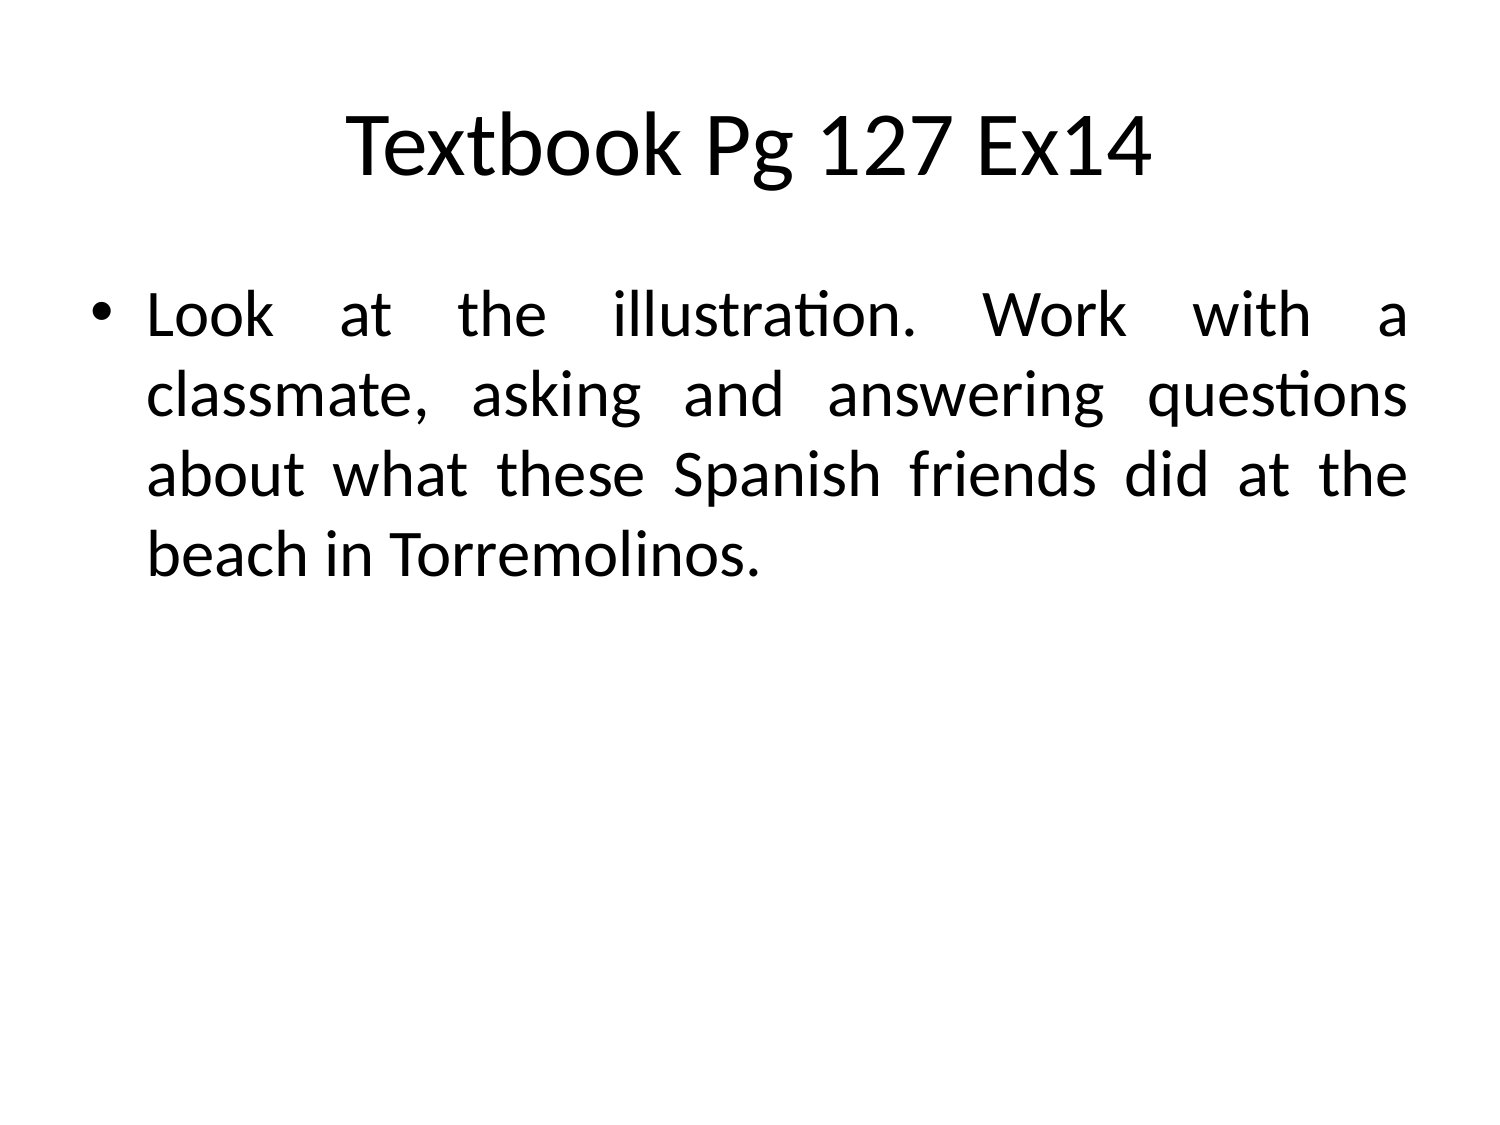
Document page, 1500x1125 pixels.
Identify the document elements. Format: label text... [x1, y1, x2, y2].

list Look at the illustration. Work with a classmate, asking and answering questions about what these Spanish friends did at the beach in Torremolinos. [75, 262, 1425, 1005]
title Textbook Pg 127 Ex14 [75, 45, 1425, 233]
